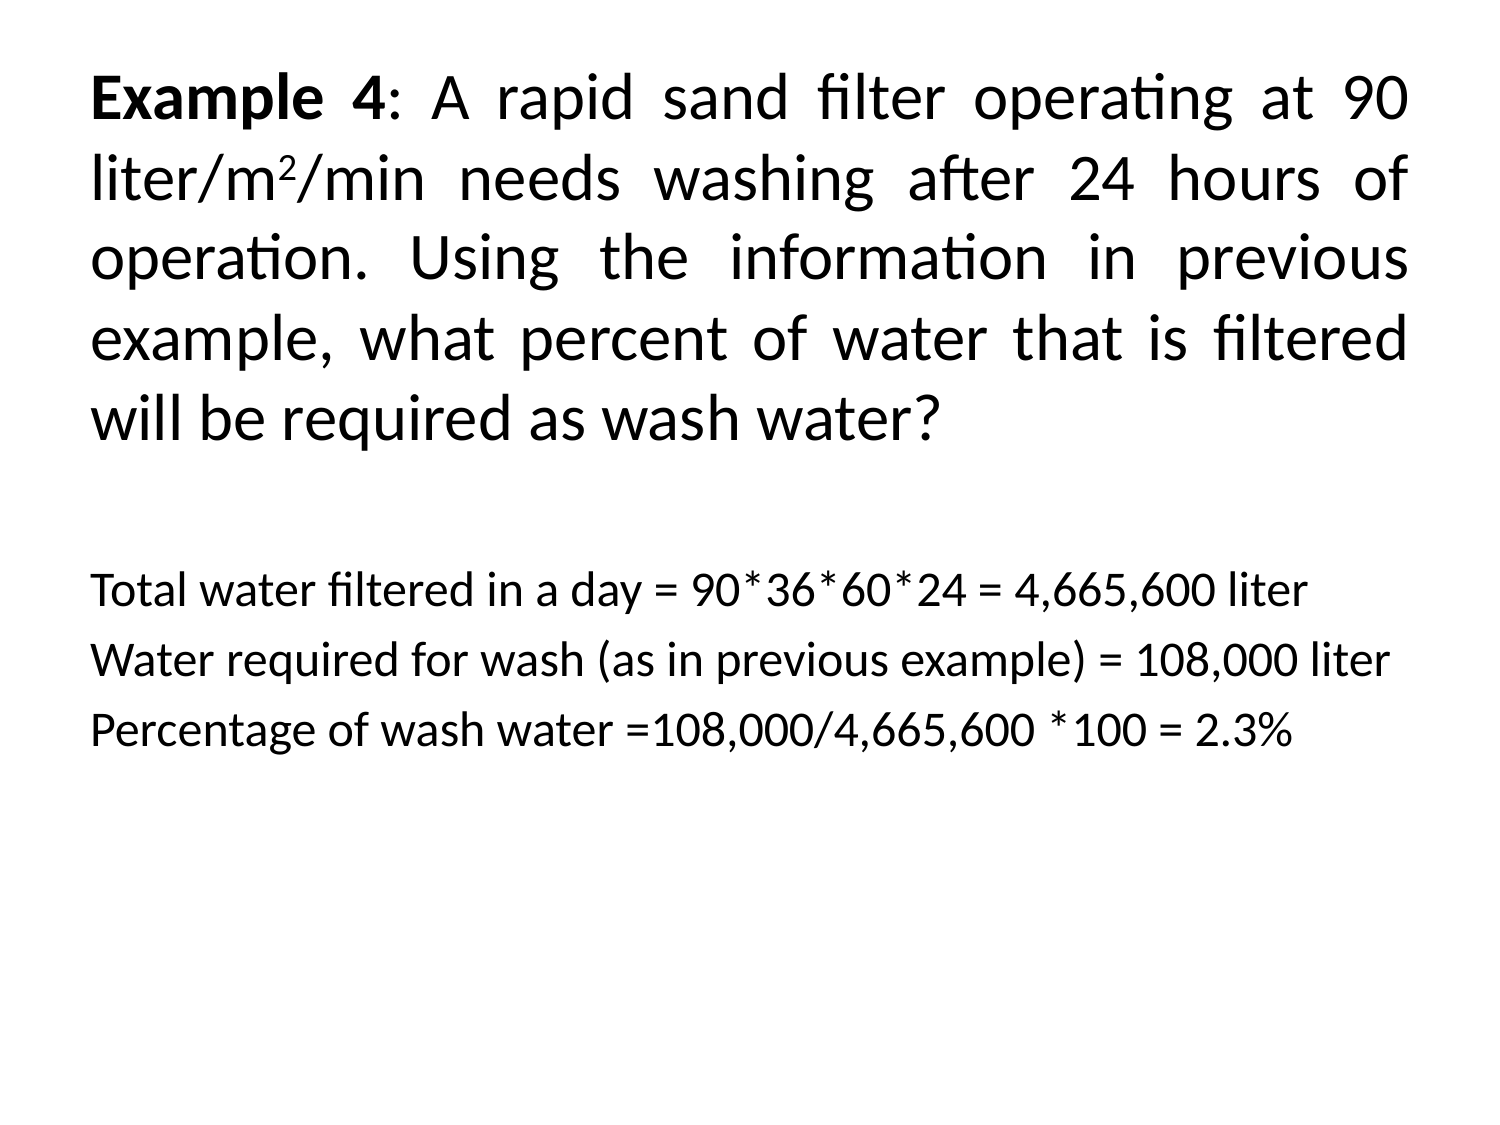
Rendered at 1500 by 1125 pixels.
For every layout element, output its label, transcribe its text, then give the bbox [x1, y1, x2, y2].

list Example 4: A rapid sand filter operating at 90 liter/m2/min needs washing after 24 hours of operation. Using the information in previous example, what percent of water that is filtered will be required as wash water? Total water filtered in a day = 90*36*60*24 = 4,665,600 liter Water required for wash (as in previous example) = 108,000 liter Percentage of wash water =108,000/4,665,600 *100 = 2.3% [75, 45, 1425, 1005]
